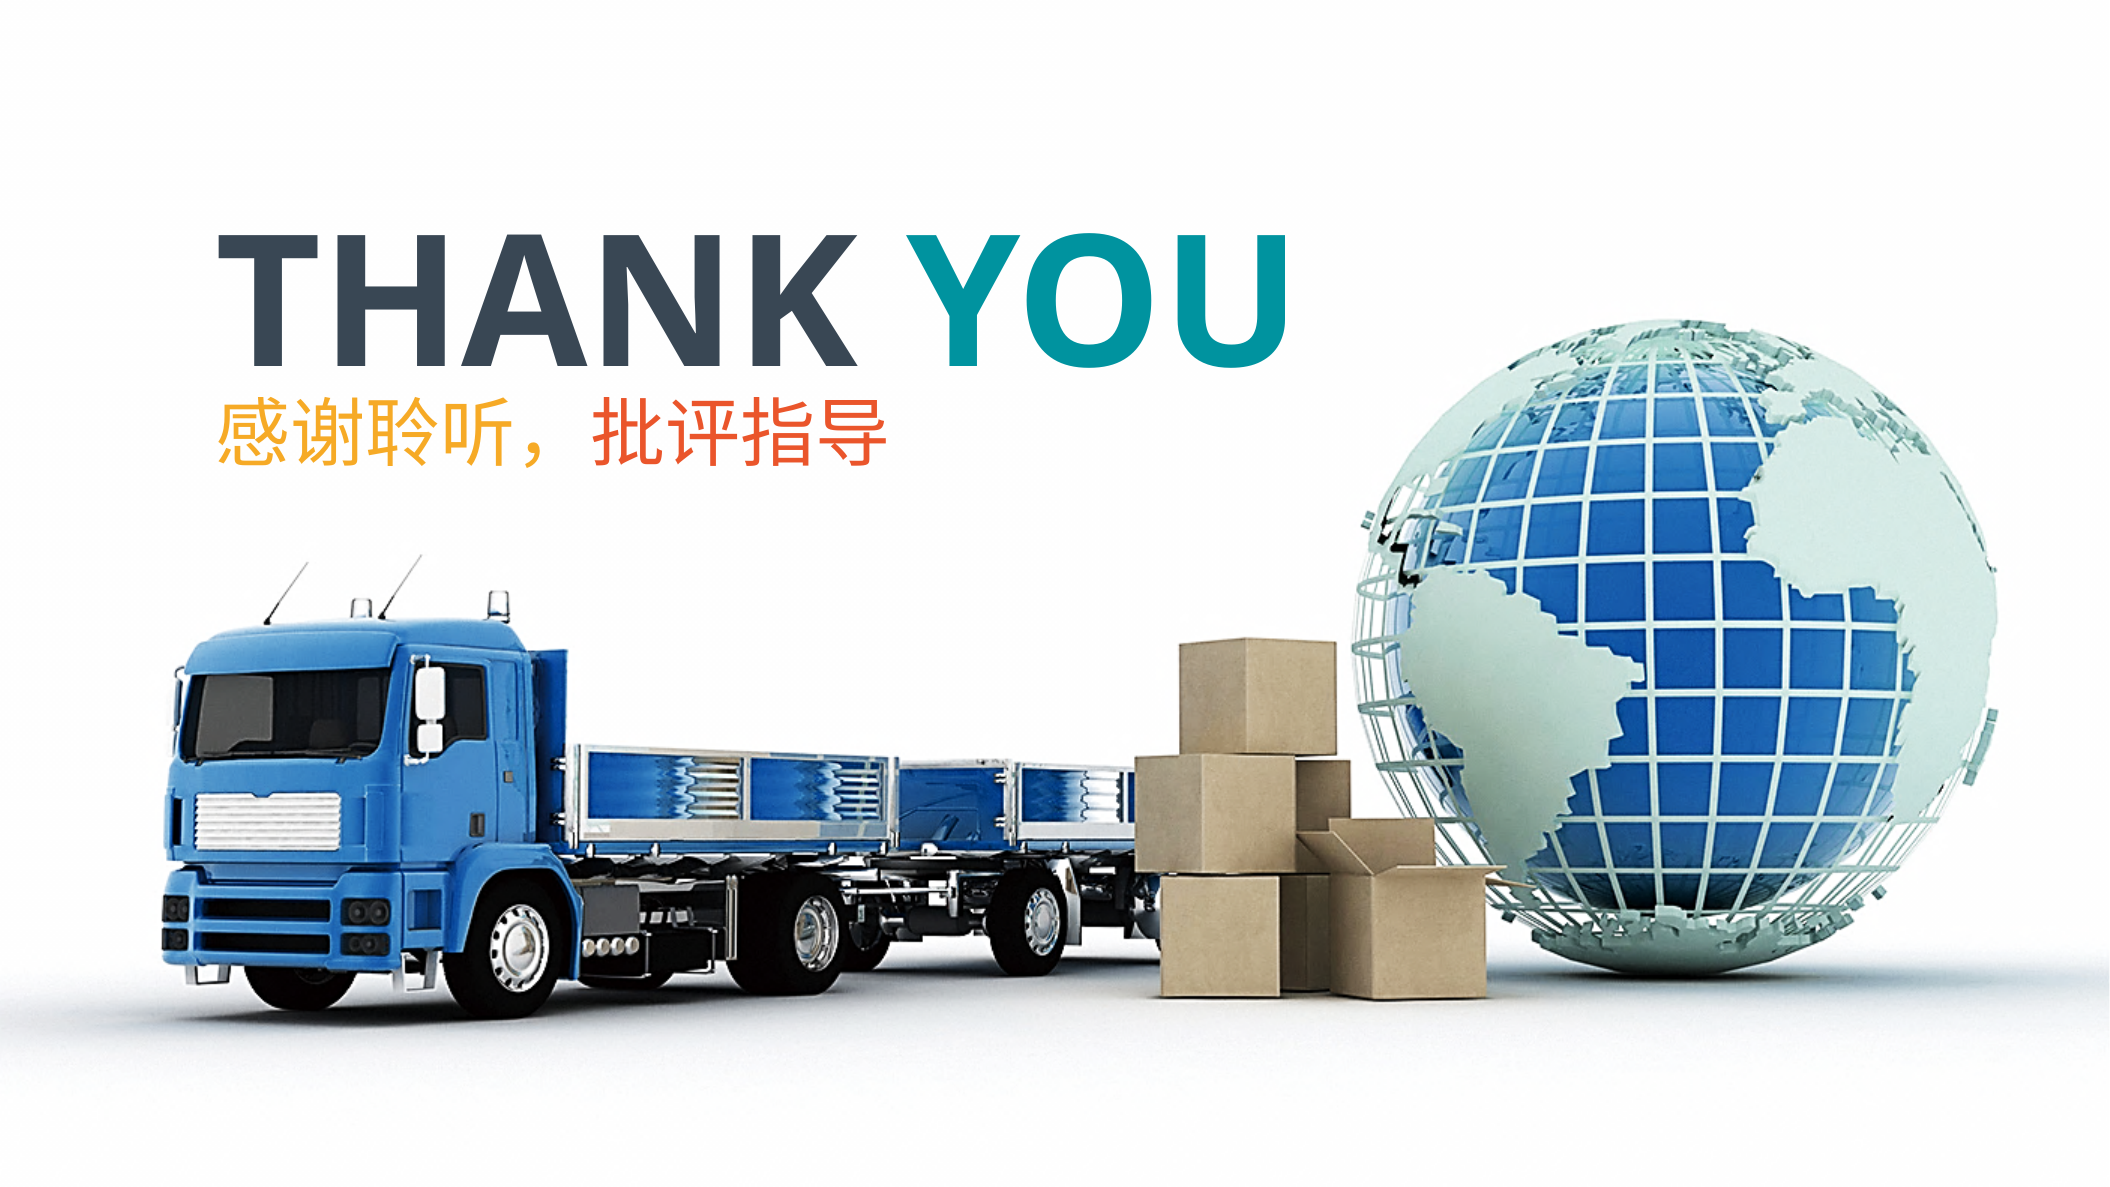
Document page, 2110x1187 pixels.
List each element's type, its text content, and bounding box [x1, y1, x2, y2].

text_box 感谢聆听，批评指导 [215, 385, 949, 476]
text_box Thank you [215, 183, 1492, 404]
text_box [0, 0, 2110, 1187]
